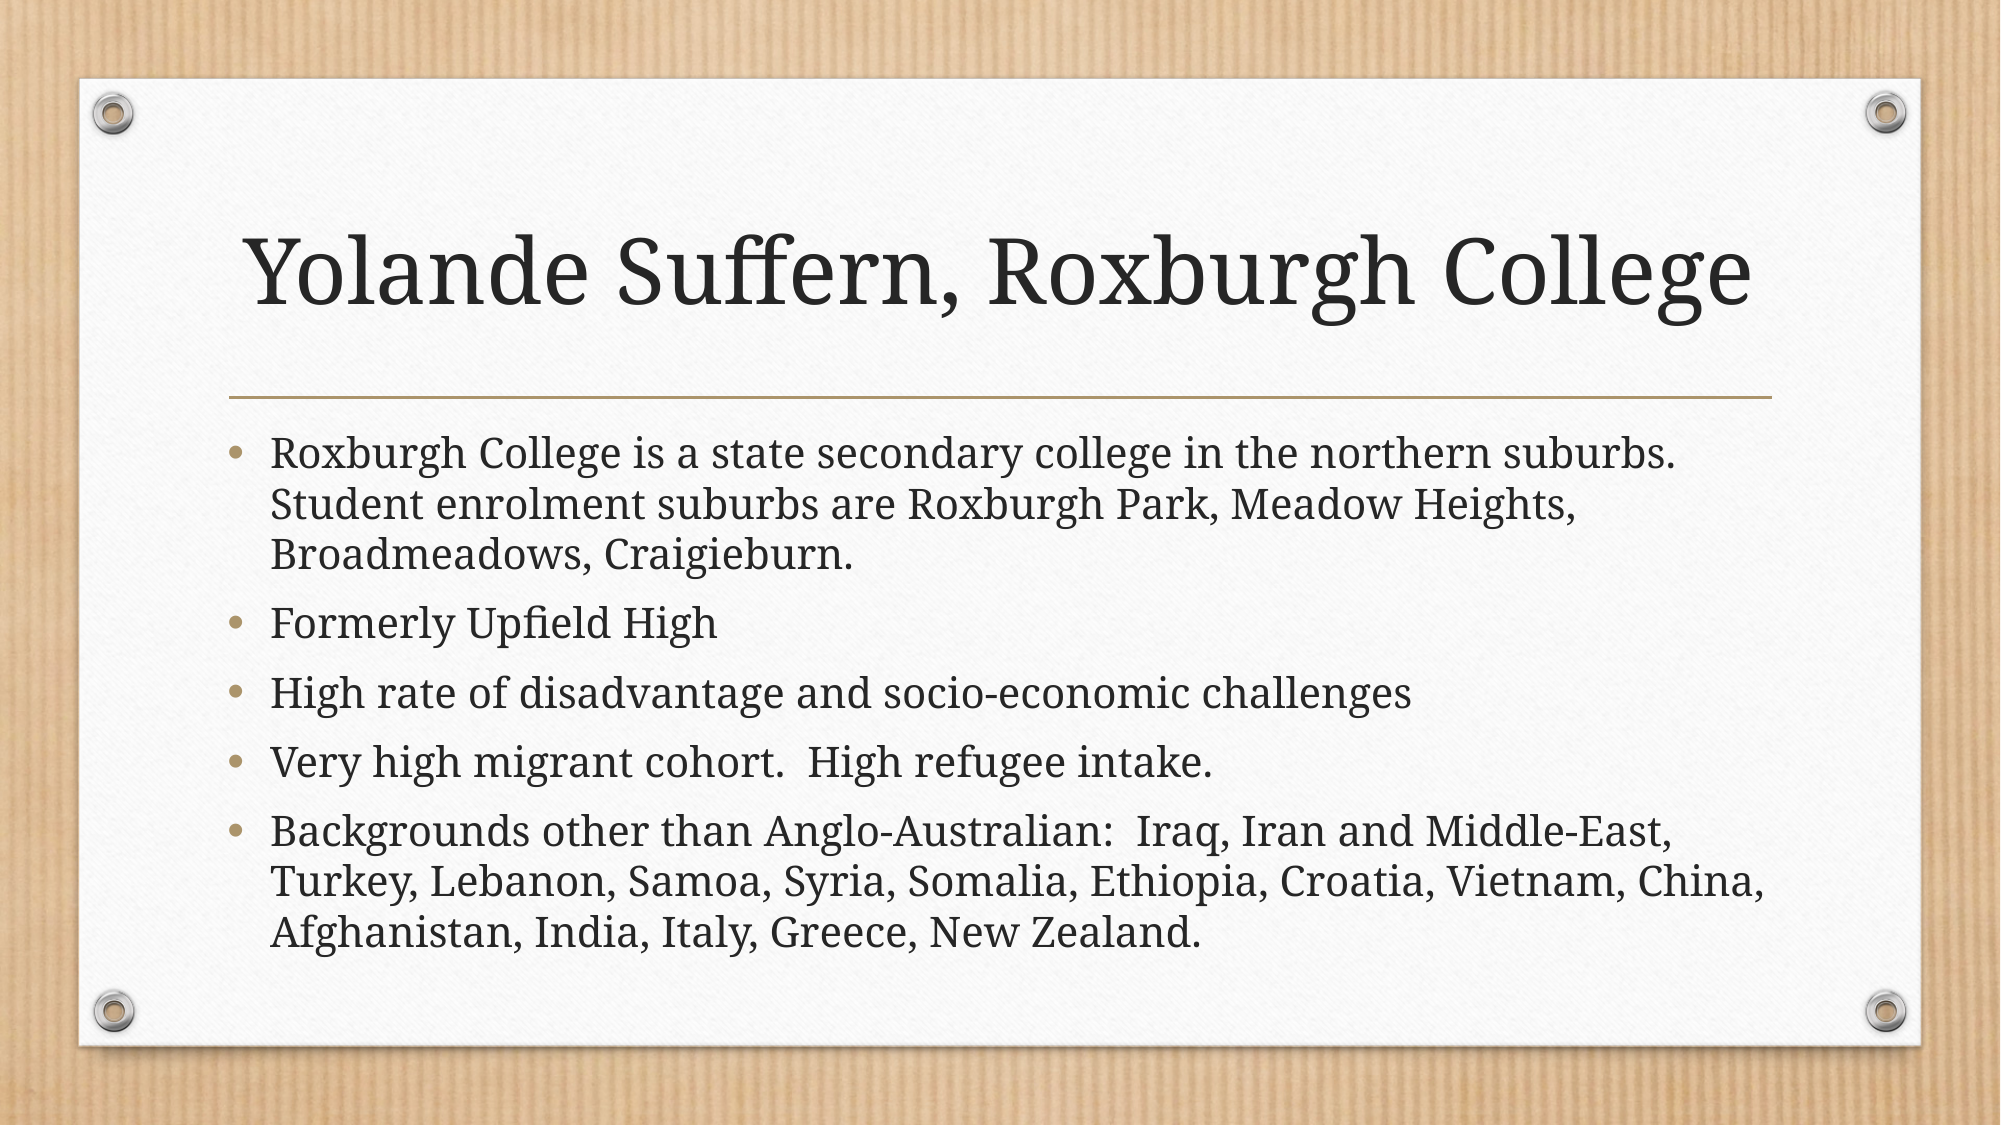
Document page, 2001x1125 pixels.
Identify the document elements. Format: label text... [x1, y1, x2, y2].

list Roxburgh College is a state secondary college in the northern suburbs. Student enrolment suburbs are Roxburgh Park, Meadow Heights, Broadmeadows, Craigieburn. Formerly Upfield High High rate of disadvantage and socio-economic challenges Very high migrant cohort. High refugee intake. Backgrounds other than Anglo-Australian: Iraq, Iran and Middle-East, Turkey, Lebanon, Samoa, Syria, Somalia, Ethiopia, Croatia, Vietnam, China, Afghanistan, India, Italy, Greece, New Zealand. [212, 419, 1788, 964]
title Yolande Suffern, Roxburgh College [212, 161, 1788, 375]
picture [0, 0, 2001, 1125]
